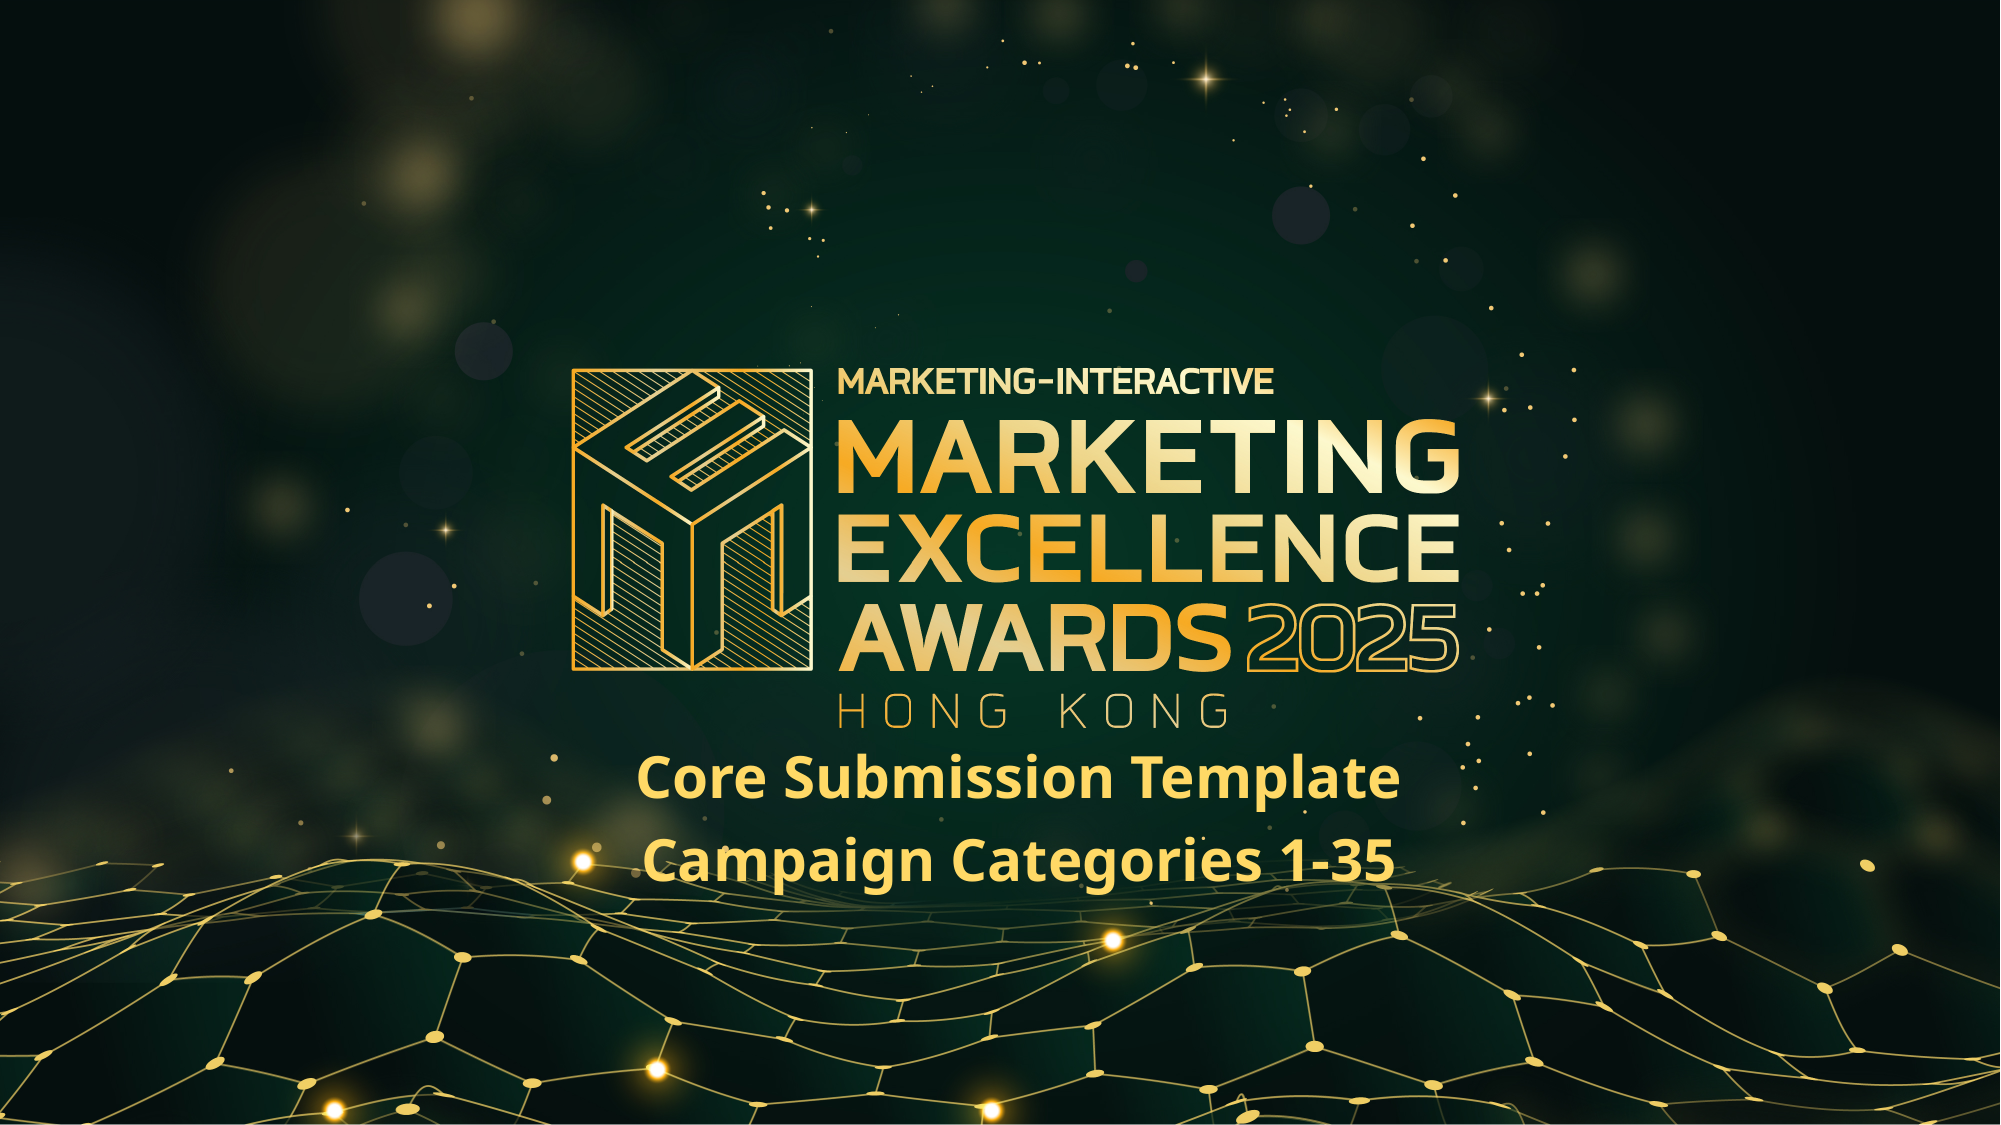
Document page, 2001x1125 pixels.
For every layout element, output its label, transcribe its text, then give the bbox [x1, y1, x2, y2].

subtitle Core Submission Template Campaign Categories 1-35 [268, 740, 1769, 1012]
picture [0, 0, 2000, 1125]
